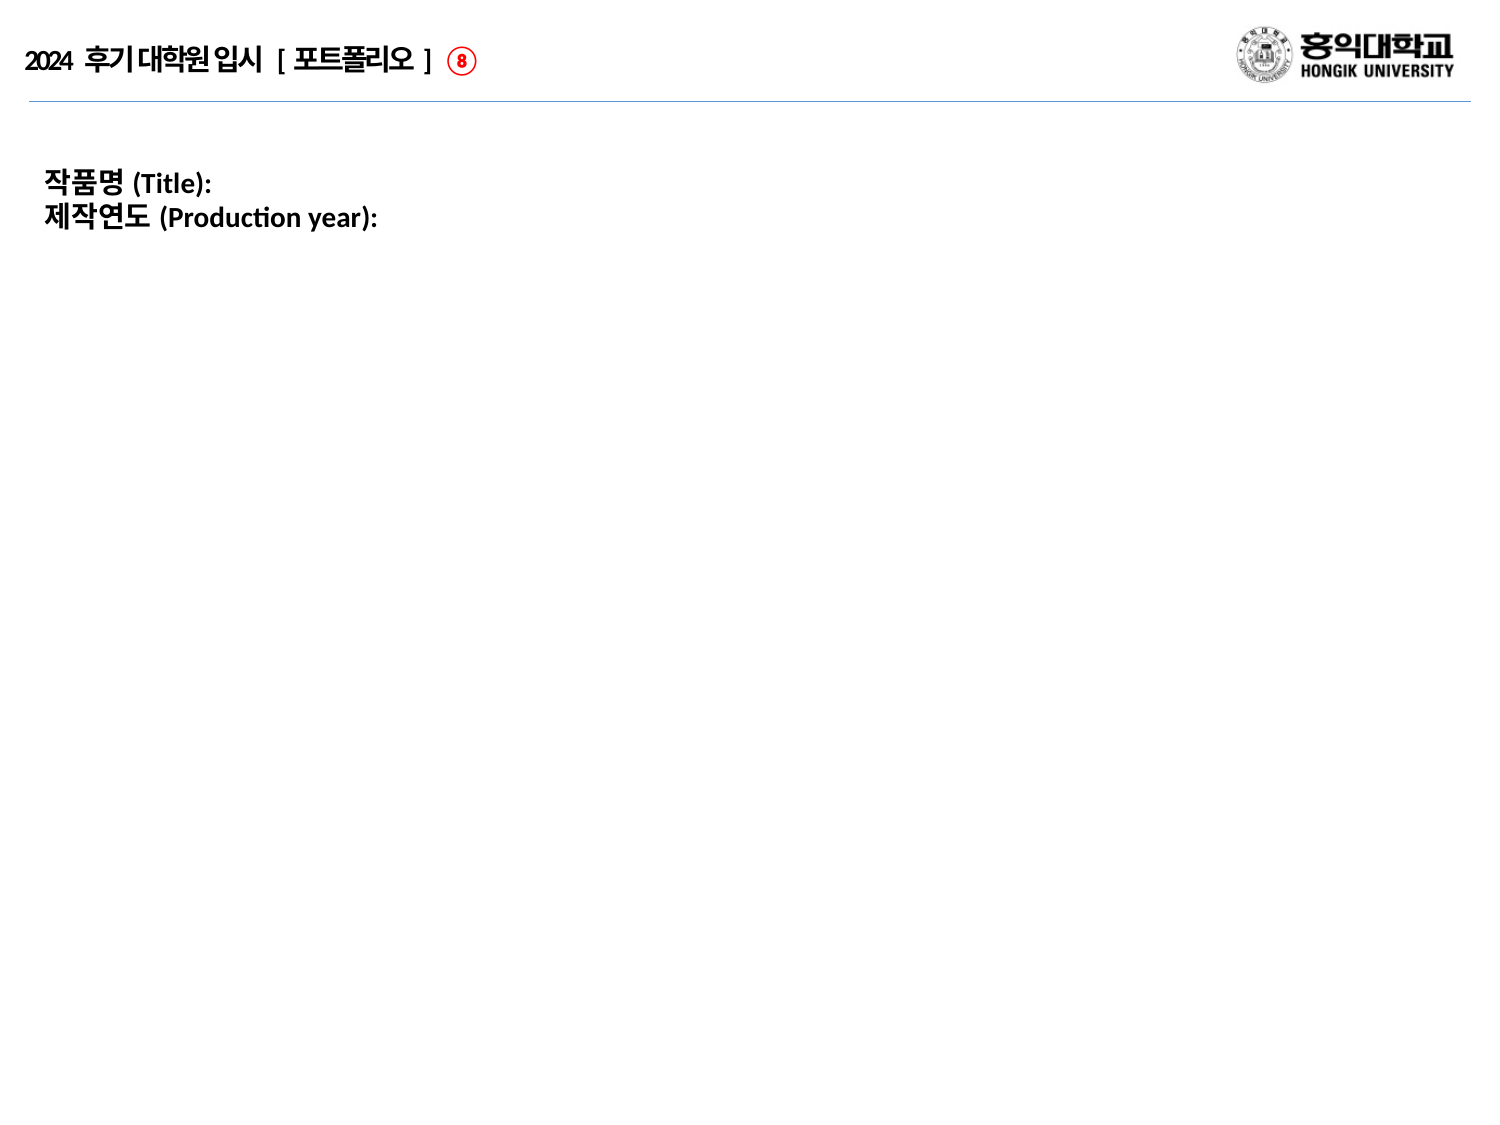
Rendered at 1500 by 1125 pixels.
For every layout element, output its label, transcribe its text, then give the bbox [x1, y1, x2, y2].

text_box 작품명(Title): 제작연도(Production year): [29, 156, 687, 242]
text_box 2024 후기 대학원 입시 [포트폴리오] ⑧ [4, 33, 495, 84]
picture [1210, 17, 1481, 94]
